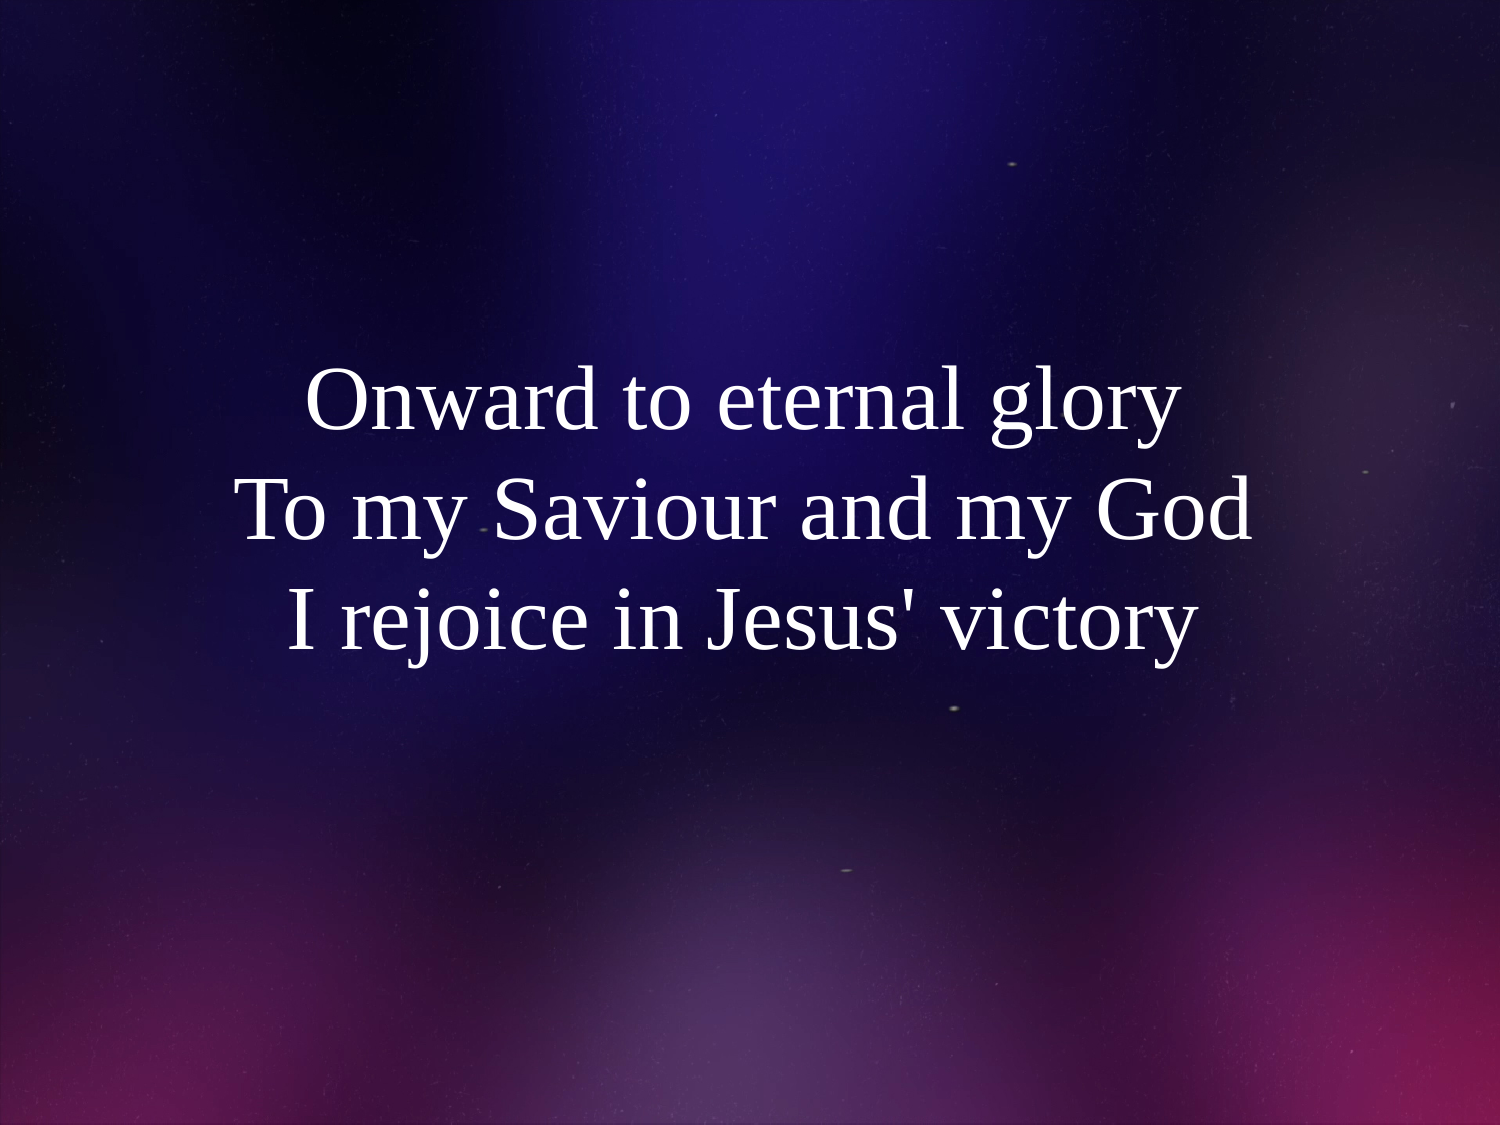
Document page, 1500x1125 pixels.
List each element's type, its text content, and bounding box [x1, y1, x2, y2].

title Onward to eternal glory To my Saviour and my God I rejoice in Jesus' victory [29, 408, 1459, 597]
picture [0, 0, 1500, 1125]
